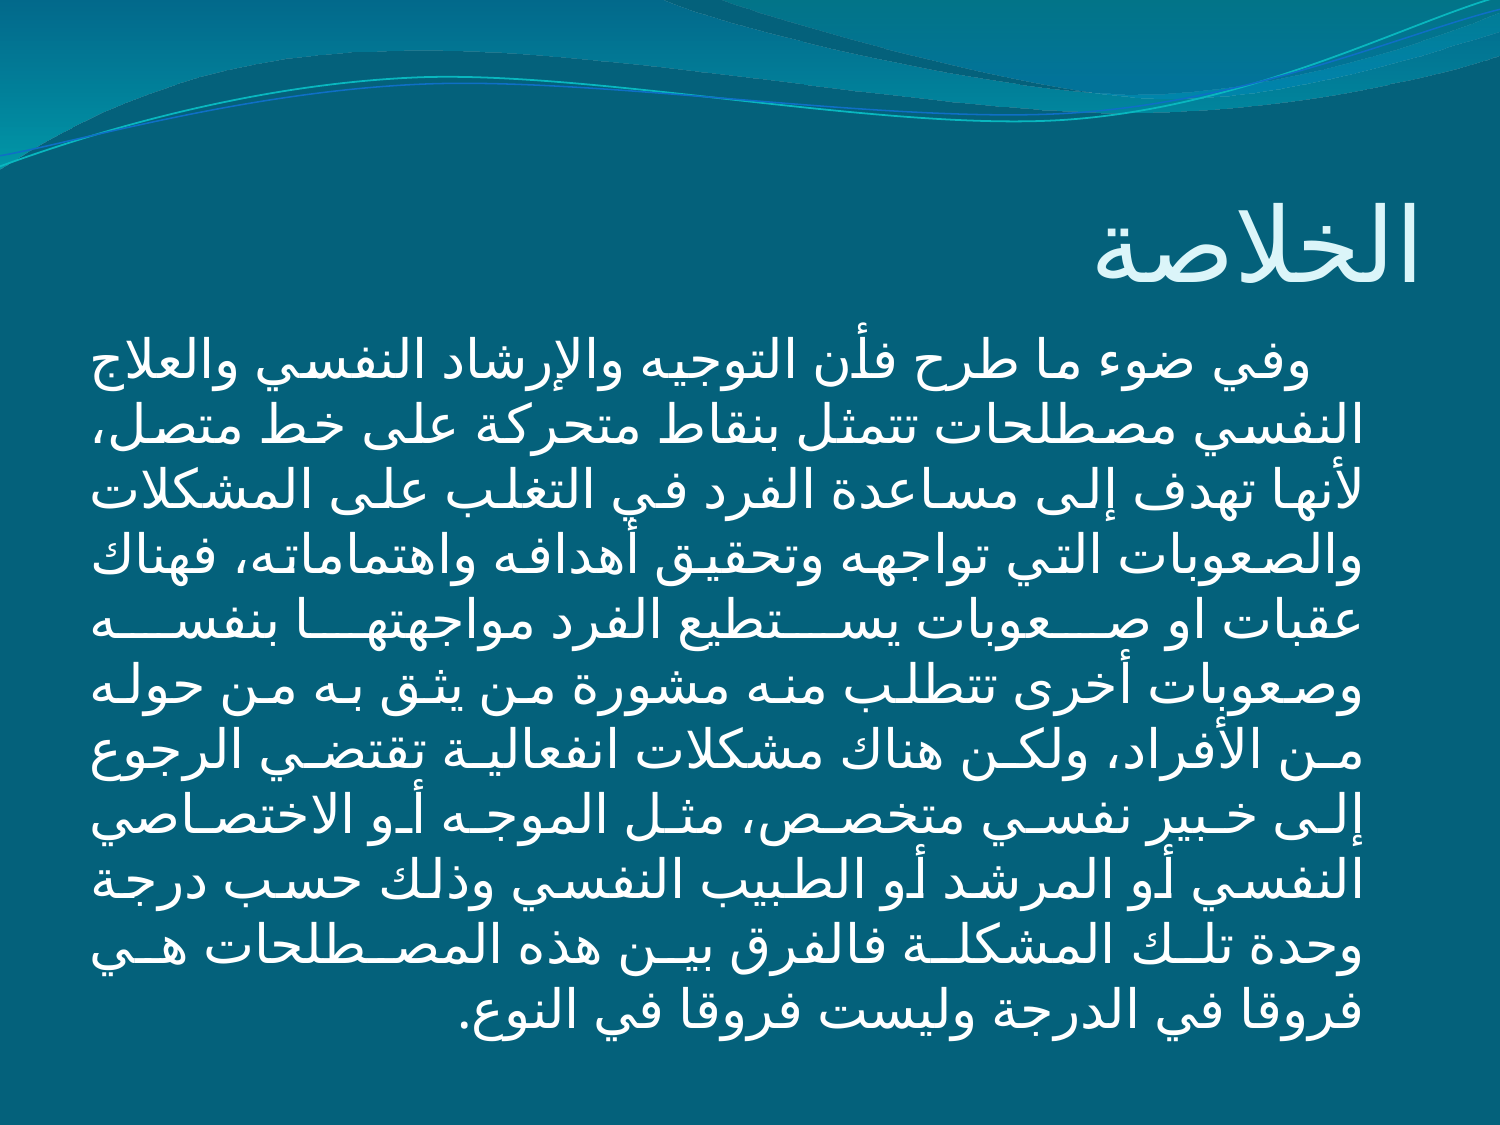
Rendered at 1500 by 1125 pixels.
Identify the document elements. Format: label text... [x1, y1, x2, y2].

title الخلاصة [75, 115, 1425, 303]
list وفي ضوء ما طرح فأن التوجيه والإرشاد النفسي والعلاج النفسي مصطلحات تتمثل بنقاط متحركة على خط متصل، لأنها تهدف إلى مساعدة الفرد في التغلب على المشكلات والصعوبات التي تواجهه وتحقيق أهدافه واهتماماته، فهناك عقبات او صعوبات يستطيع الفرد مواجهتها بنفسه وصعوبات أخرى تتطلب منه مشورة من يثق به من حوله من الأفراد، ولكن هناك مشكلات انفعالية تقتضي الرجوع إلى خبير نفسي متخصص، مثل الموجه أو الاختصاصي النفسي أو المرشد أو الطبيب النفسي وذلك حسب درجة وحدة تلك المشكلة فالفرق بين هذه المصطلحات هي فروقا في الدرجة وليست فروقا في النوع. [75, 317, 1425, 1038]
